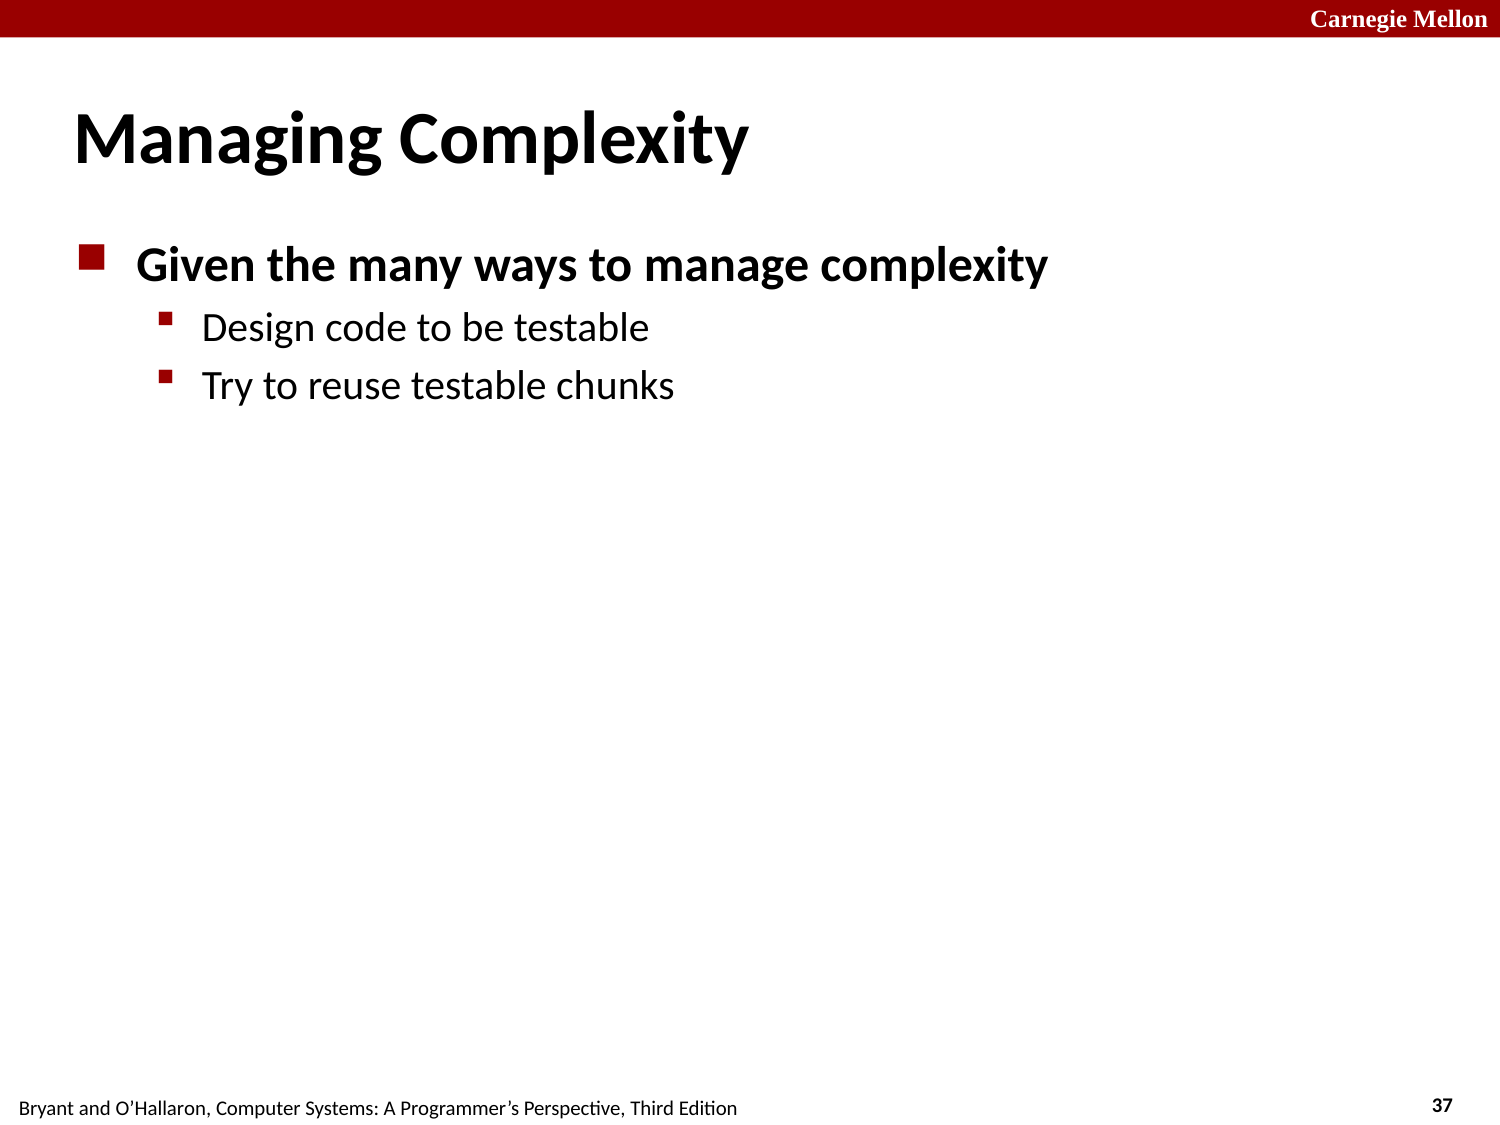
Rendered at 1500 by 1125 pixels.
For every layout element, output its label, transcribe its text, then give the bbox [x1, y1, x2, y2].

list Given the many ways to manage complexity Design code to be testable Try to reuse testable chunks [64, 223, 1361, 1040]
title Managing Complexity [58, 71, 1305, 197]
